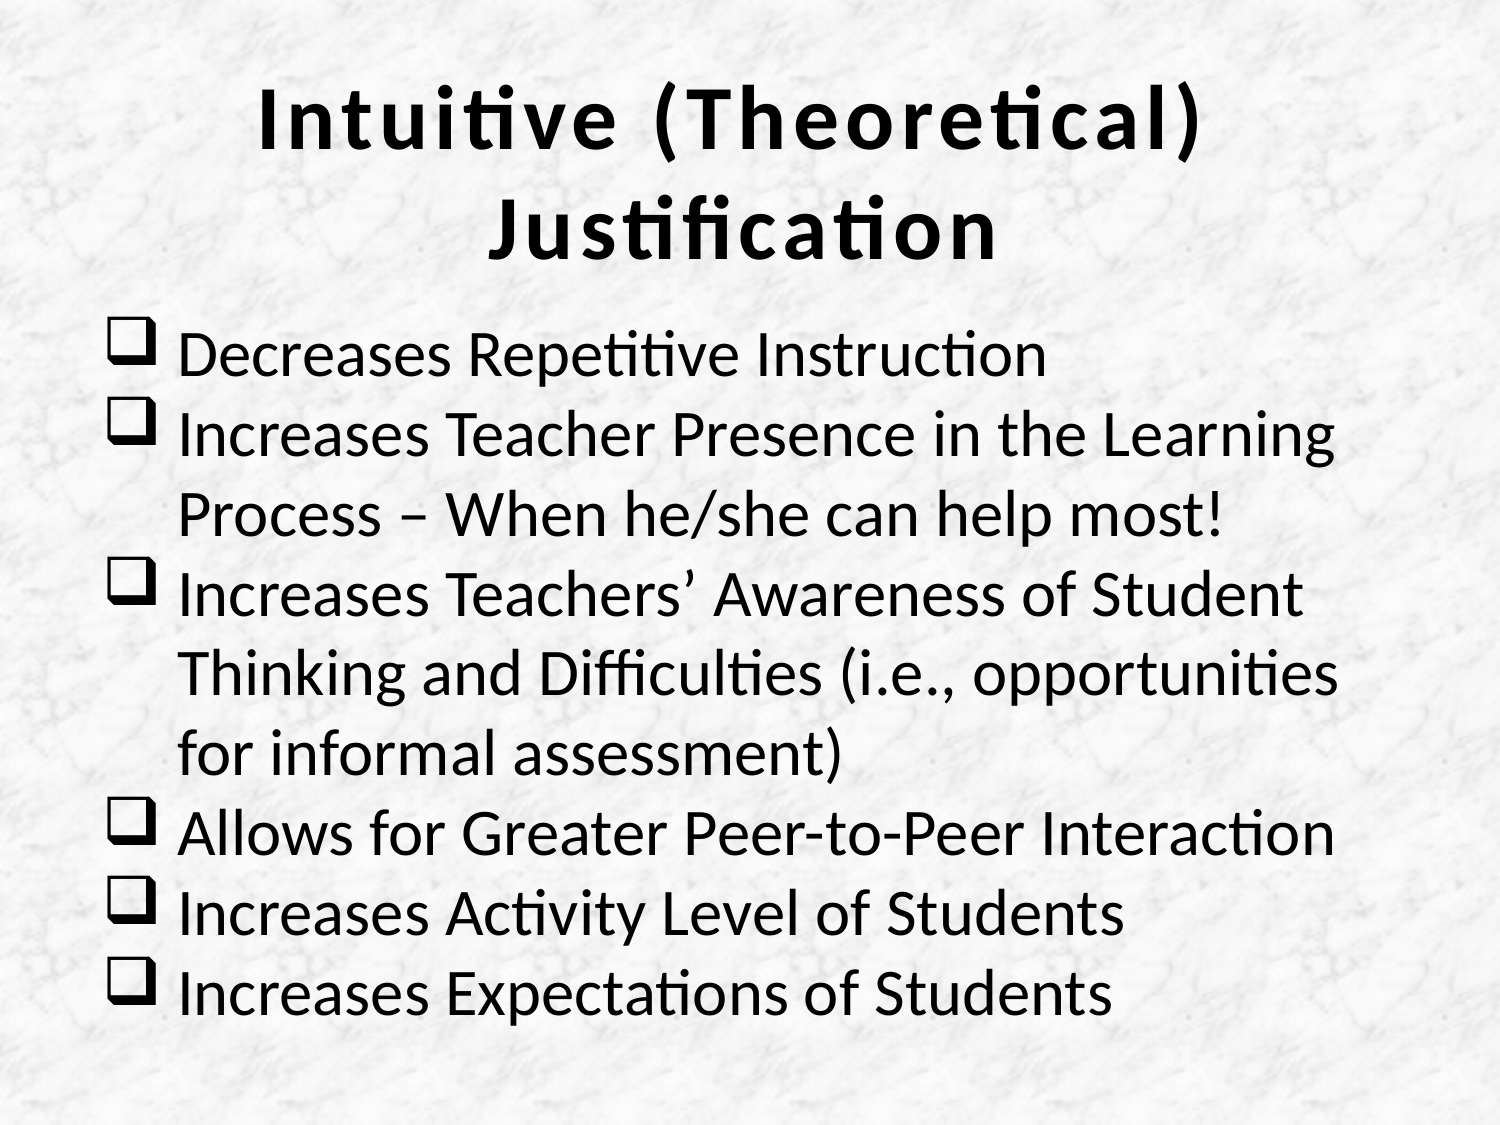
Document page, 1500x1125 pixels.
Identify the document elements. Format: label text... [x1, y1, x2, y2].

text_box Decreases Repetitive Instruction Increases Teacher Presence in the Learning Process – When he/she can help most! Increases Teachers’ Awareness of Student Thinking and Difficulties (i.e., opportunities for informal assessment) Allows for Greater Peer-to-Peer Interaction Increases Activity Level of Students Increases Expectations of Students [87, 302, 1400, 1117]
text_box Intuitive (Theoretical) Justification [240, 49, 1247, 285]
